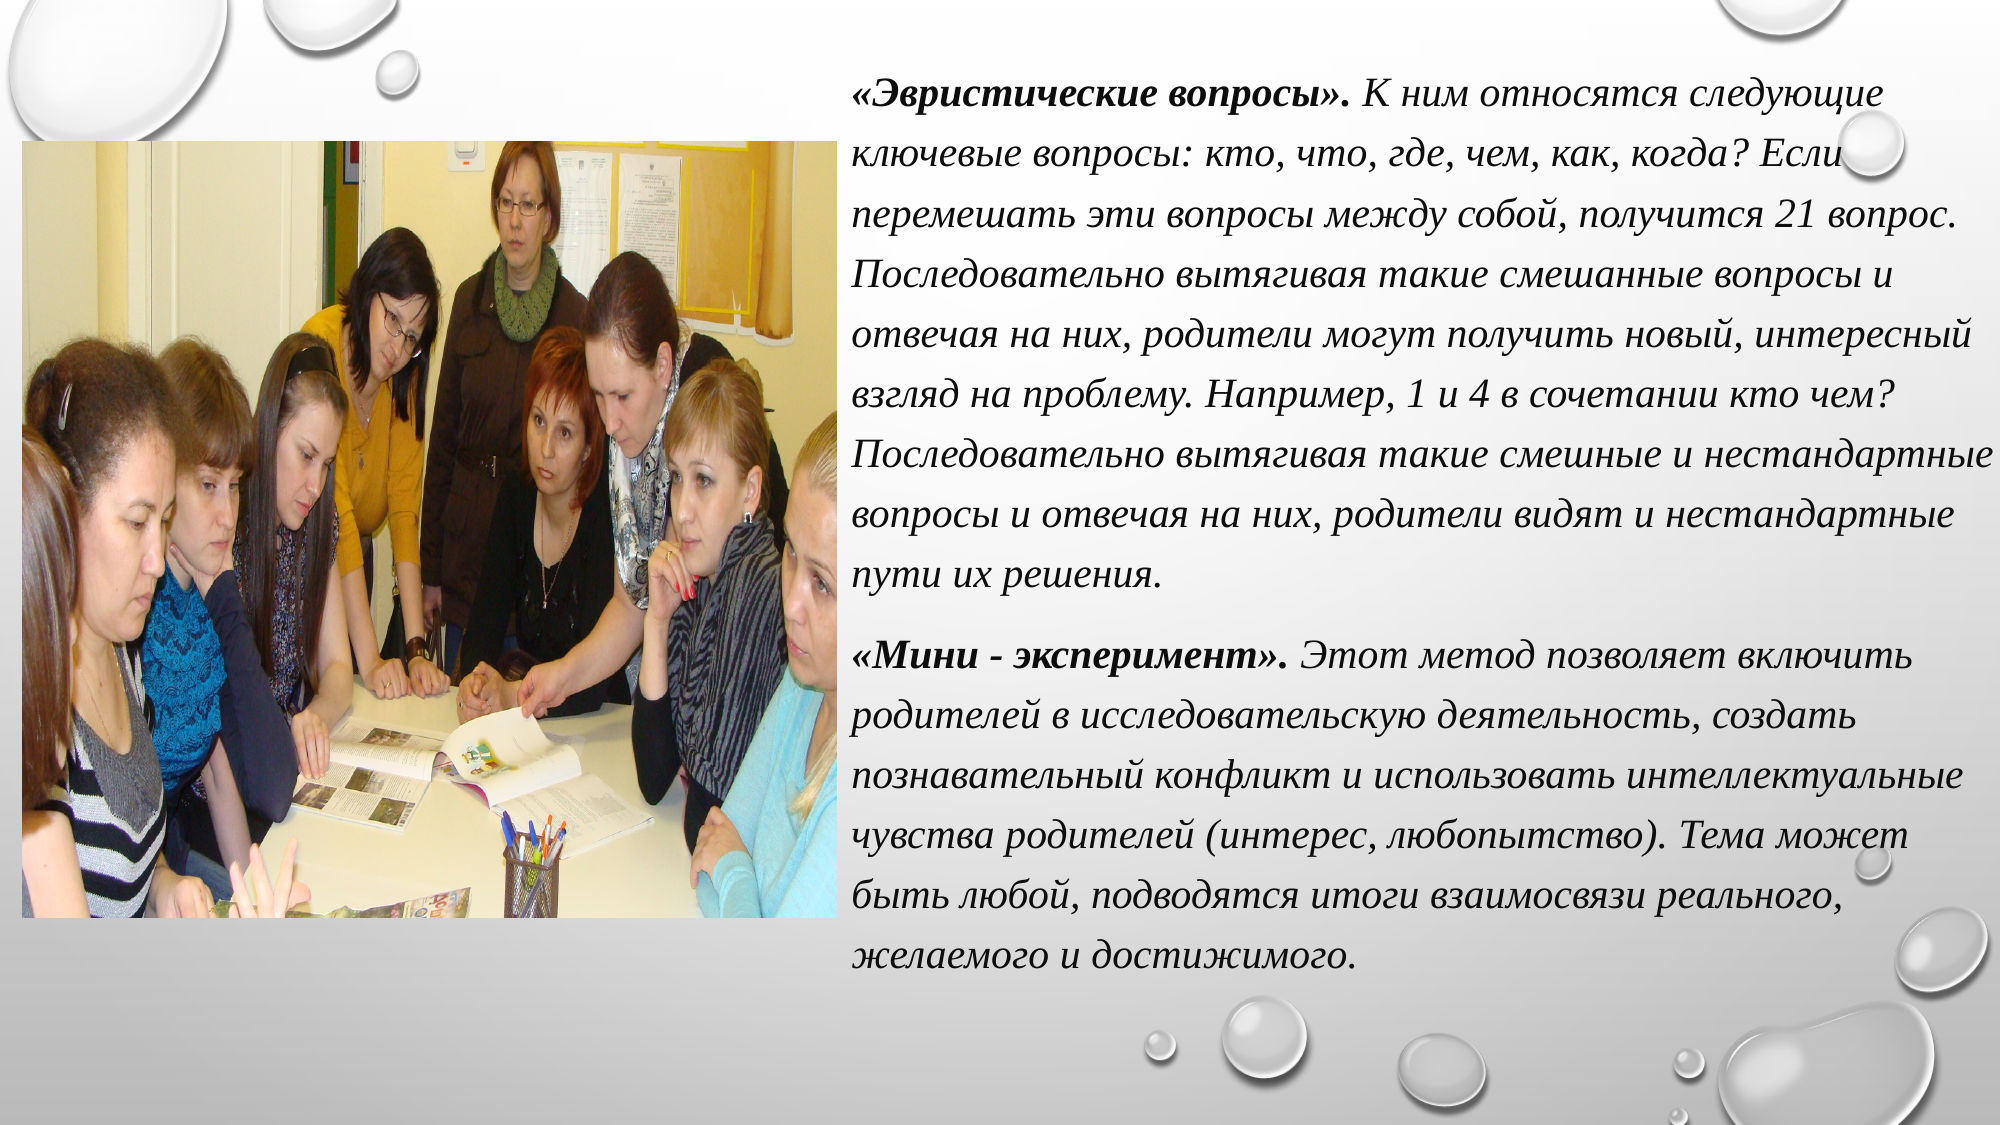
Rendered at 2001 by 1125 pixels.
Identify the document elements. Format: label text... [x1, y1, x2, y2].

list «Эвристические вопросы». К ним относятся следующие ключевые вопросы: кто, что, где, чем, как, когда? Если перемешать эти вопросы между собой, получится 21 вопрос. Последовательно вытягивая такие смешанные вопросы и отвечая на них, родители могут получить новый, интересный взгляд на проблему. Например, 1 и 4 в сочетании кто чем? Последовательно вытягивая такие смешные и нестандартные вопросы и отвечая на них, родители видят и нестандартные пути их решения. «Мини - эксперимент». Этот метод позволяет включить родителей в исследовательскую деятельность, создать познавательный конфликт и использовать интеллектуальные чувства родителей (интерес, любопытство). Тема может быть любой, подводятся итоги взаимосвязи реального, желаемого и достижимого. [836, 47, 2000, 1098]
picture [0, 0, 2000, 1125]
